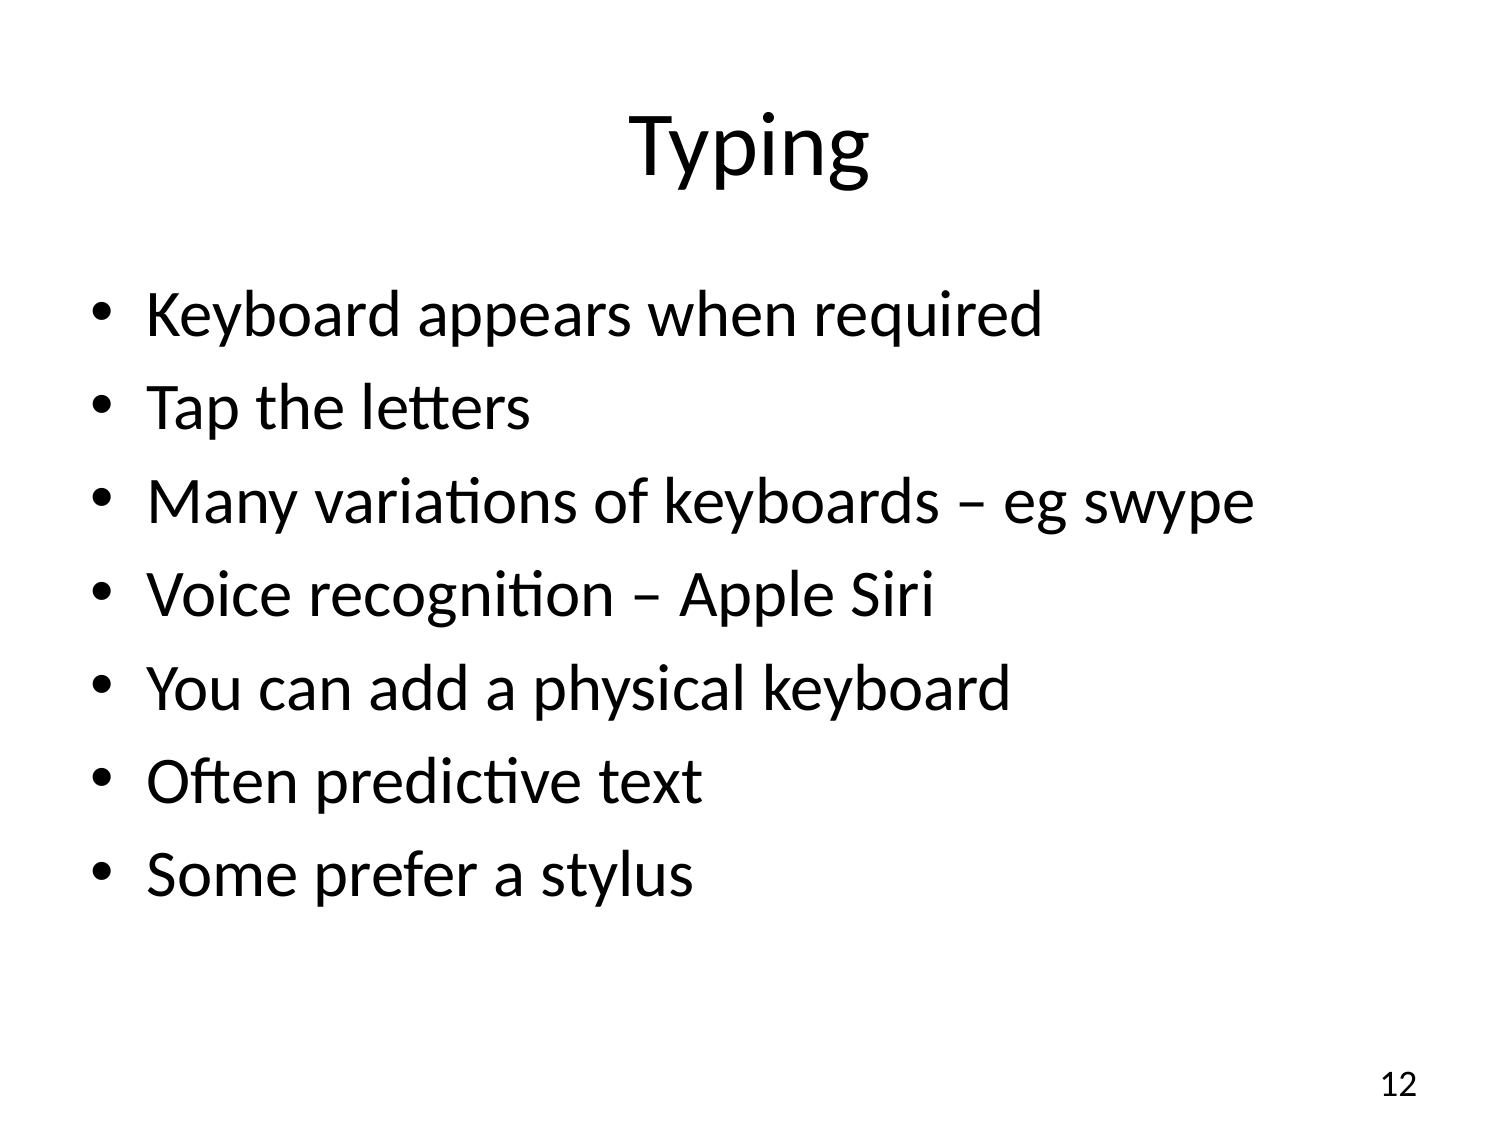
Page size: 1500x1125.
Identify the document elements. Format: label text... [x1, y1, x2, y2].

text_box 12 [1364, 1051, 1433, 1112]
list Keyboard appears when required Tap the letters Many variations of keyboards – eg swype Voice recognition – Apple Siri You can add a physical keyboard Often predictive text Some prefer a stylus [75, 262, 1425, 1005]
title Typing [75, 45, 1425, 233]
